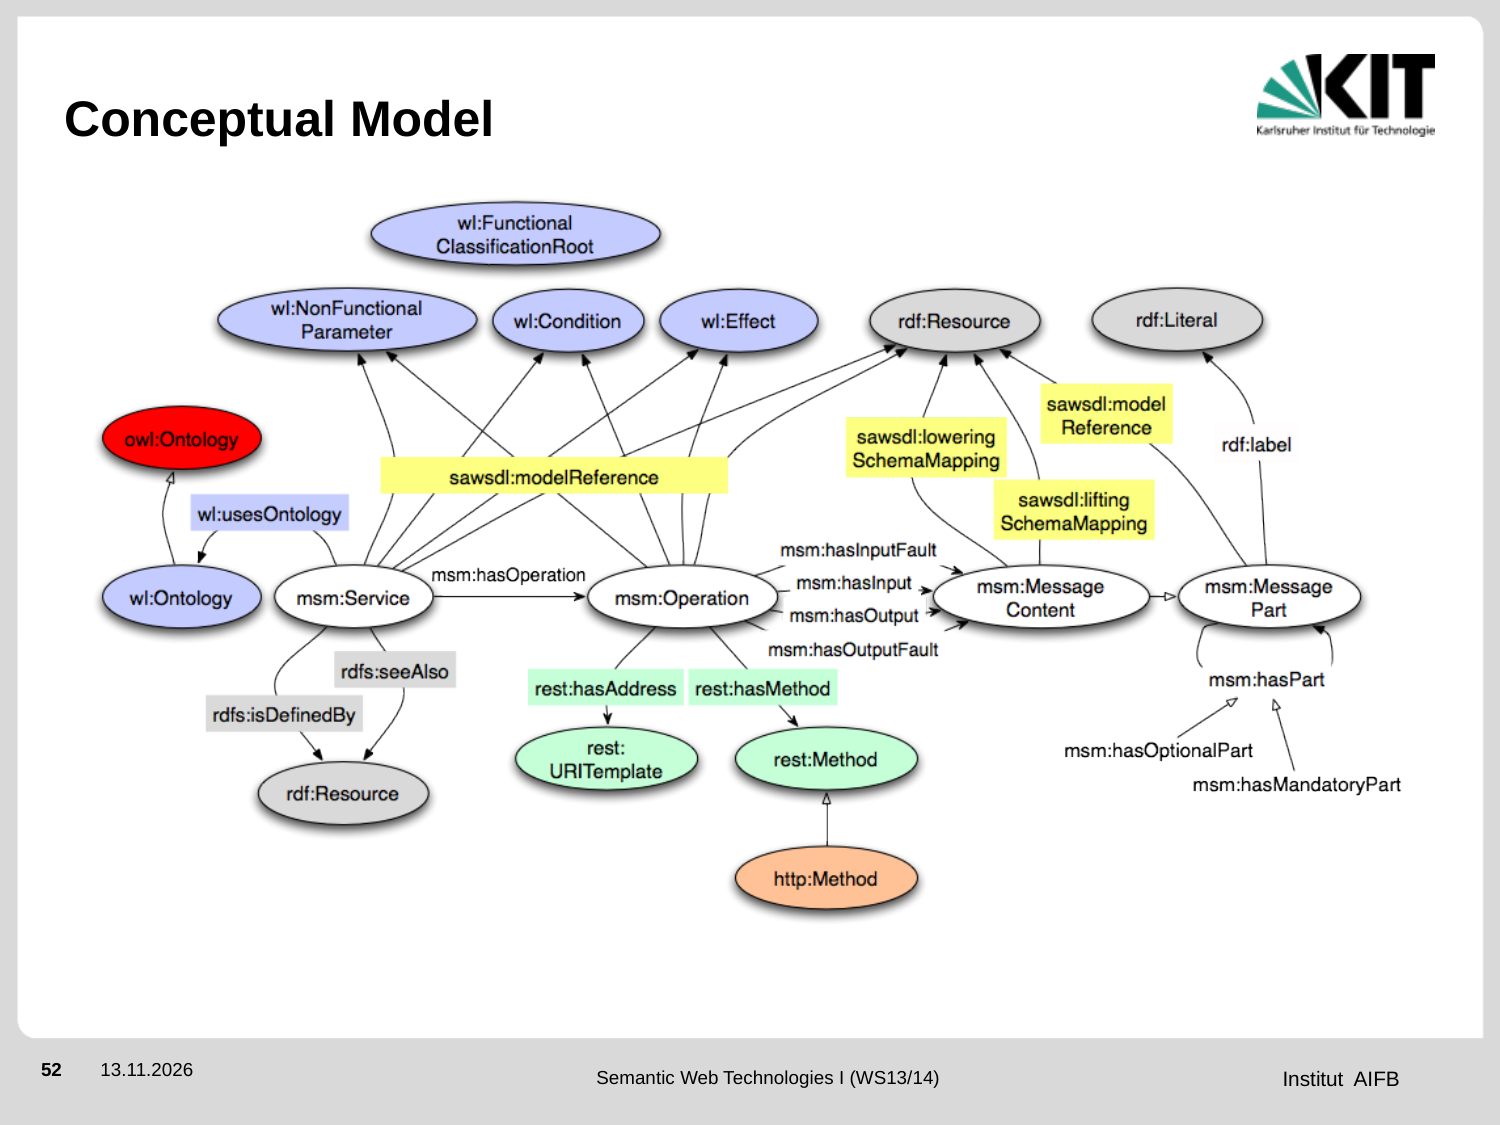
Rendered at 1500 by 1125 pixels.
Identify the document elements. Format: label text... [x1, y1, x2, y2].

picture [0, 0, 1500, 1125]
title Conceptual Model [64, 54, 1198, 147]
